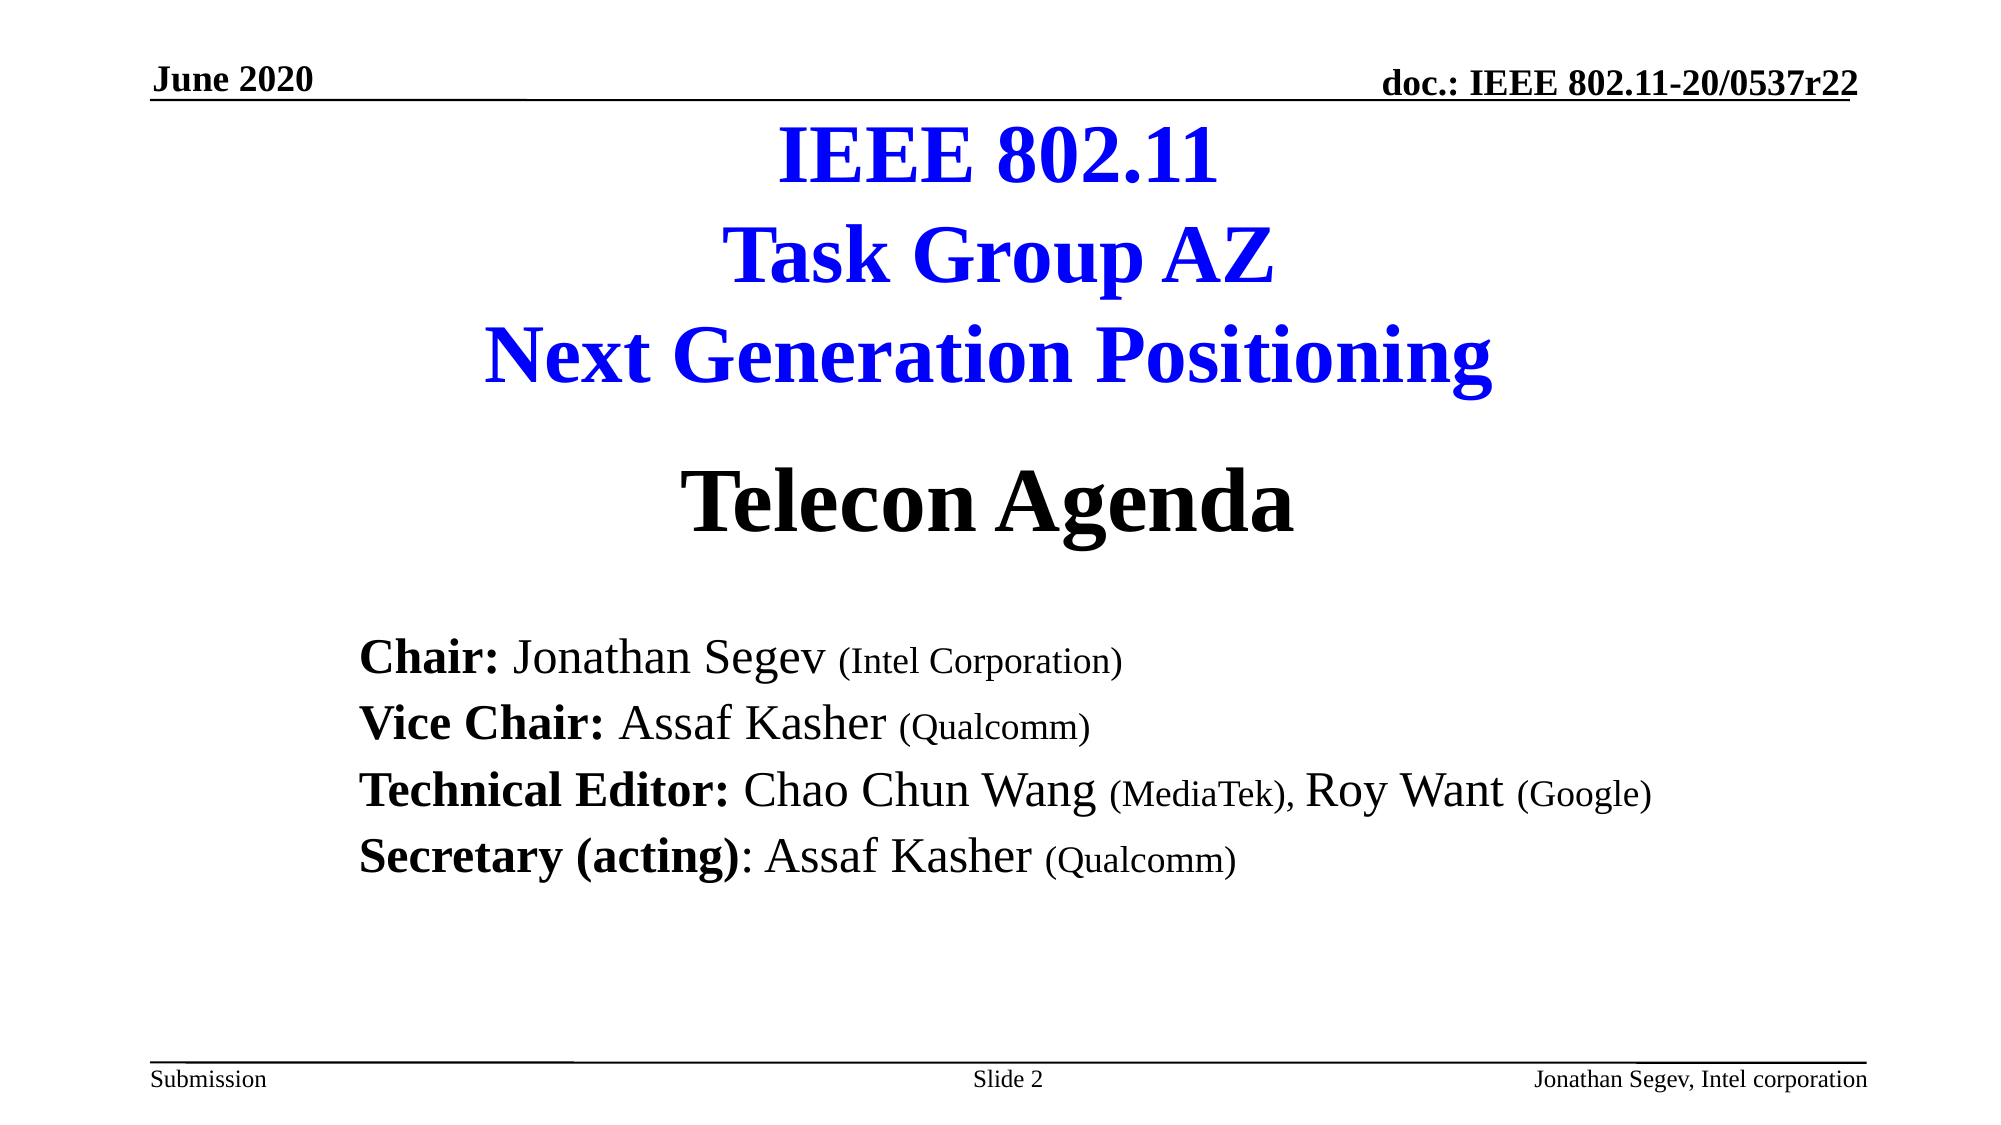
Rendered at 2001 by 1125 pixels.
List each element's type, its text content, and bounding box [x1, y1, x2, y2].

title IEEE 802.11 Task Group AZ Next Generation Positioning [149, 112, 1850, 386]
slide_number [152, 54, 563, 100]
slide_number Slide 2 [950, 1061, 1067, 1123]
list Telecon Agenda Chair: Jonathan Segev (Intel Corporation) Vice Chair: Assaf Kasher (Qualcomm) Technical Editor: Chao Chun Wang (MediaTek), Roy Want (Google) Secretary (acting): Assaf Kasher (Qualcomm) [149, 444, 1850, 1000]
footer Jonathan Segev, Intel corporation [1171, 1061, 1869, 1093]
